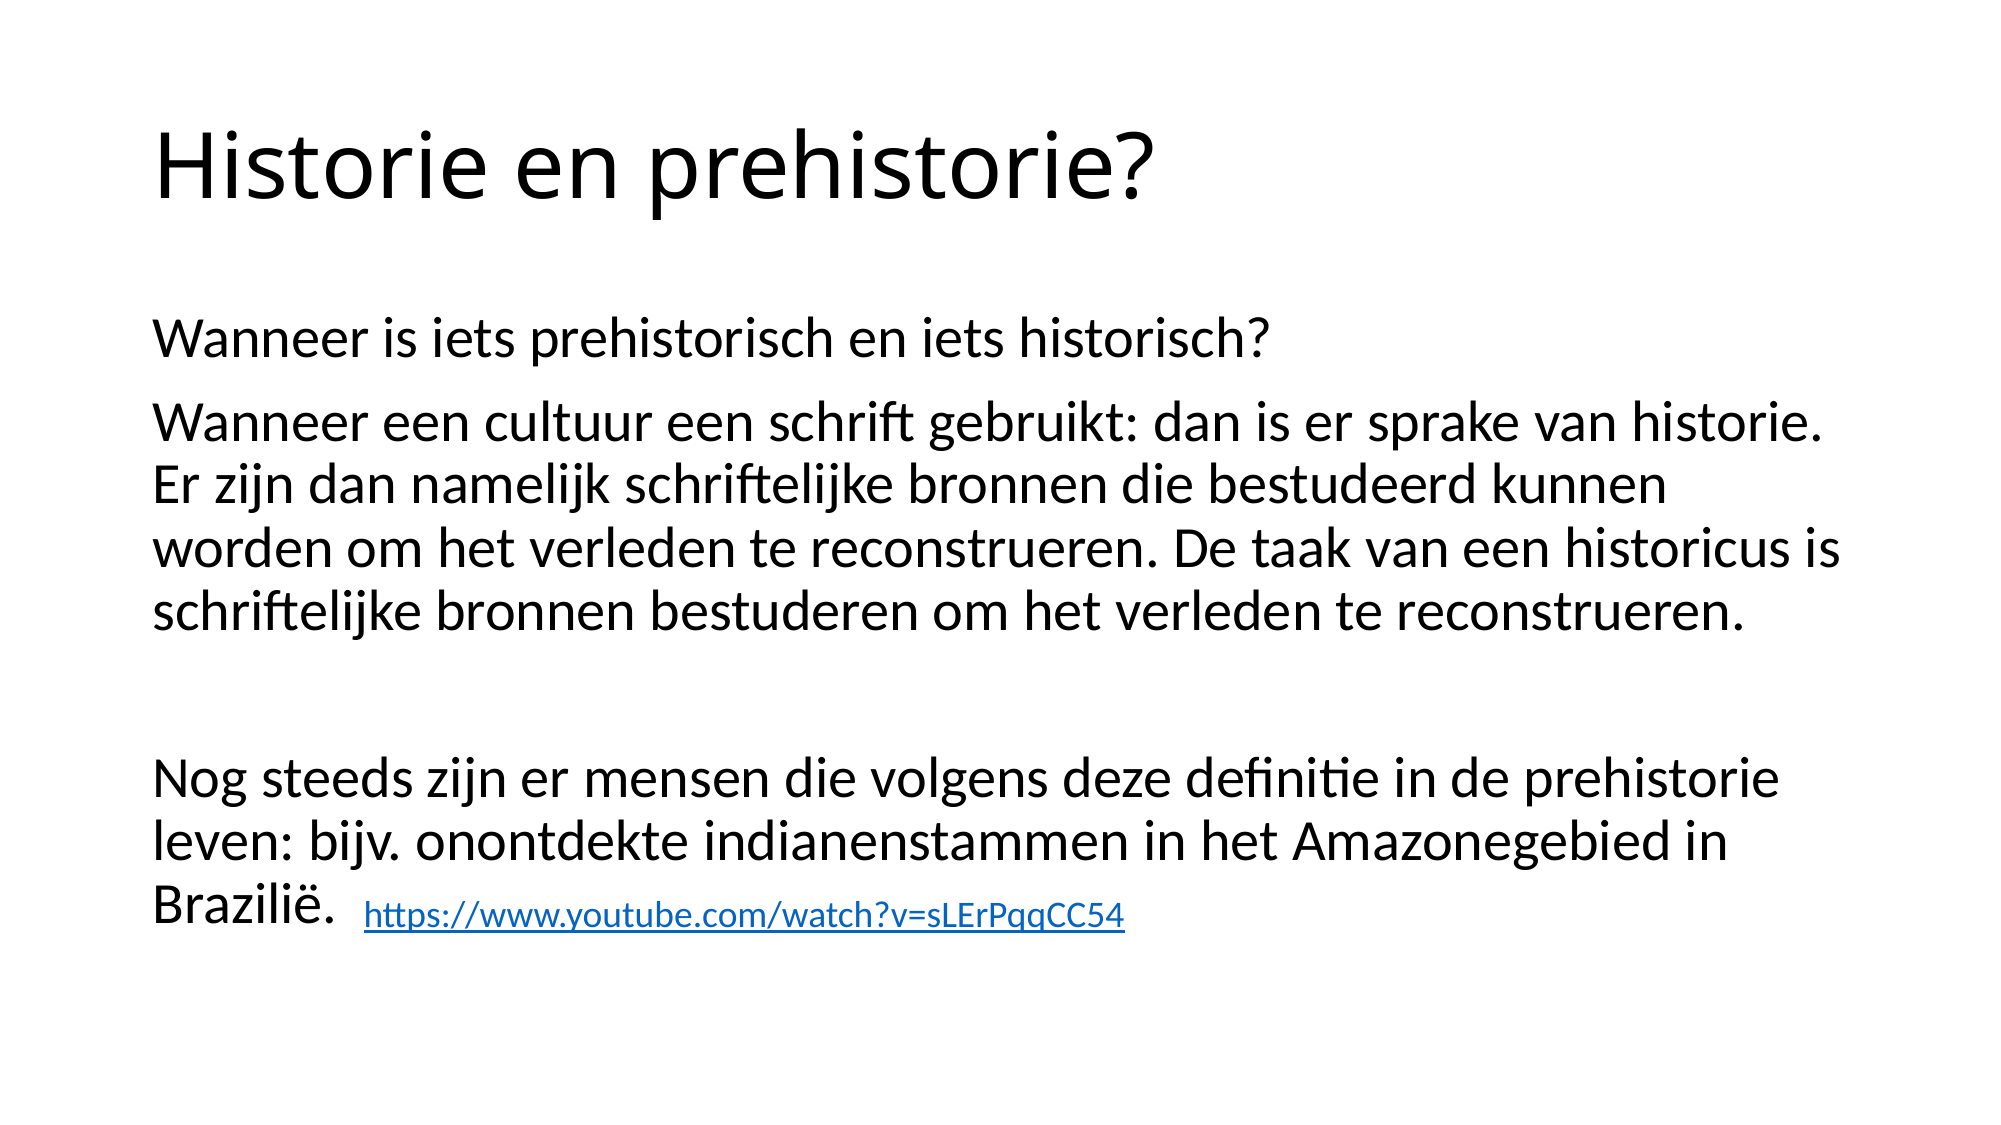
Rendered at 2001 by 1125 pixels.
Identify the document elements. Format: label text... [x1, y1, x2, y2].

list Wanneer is iets prehistorisch en iets historisch? Wanneer een cultuur een schrift gebruikt: dan is er sprake van historie. Er zijn dan namelijk schriftelijke bronnen die bestudeerd kunnen worden om het verleden te reconstrueren. De taak van een historicus is schriftelijke bronnen bestuderen om het verleden te reconstrueren. Nog steeds zijn er mensen die volgens deze definitie in de prehistorie leven: bijv. onontdekte indianenstammen in het Amazonegebied in Brazilië. [137, 299, 1863, 1014]
title Historie en prehistorie? [137, 59, 1863, 278]
text_box https://www.youtube.com/watch?v=sLErPqqCC54 [348, 882, 1140, 943]
